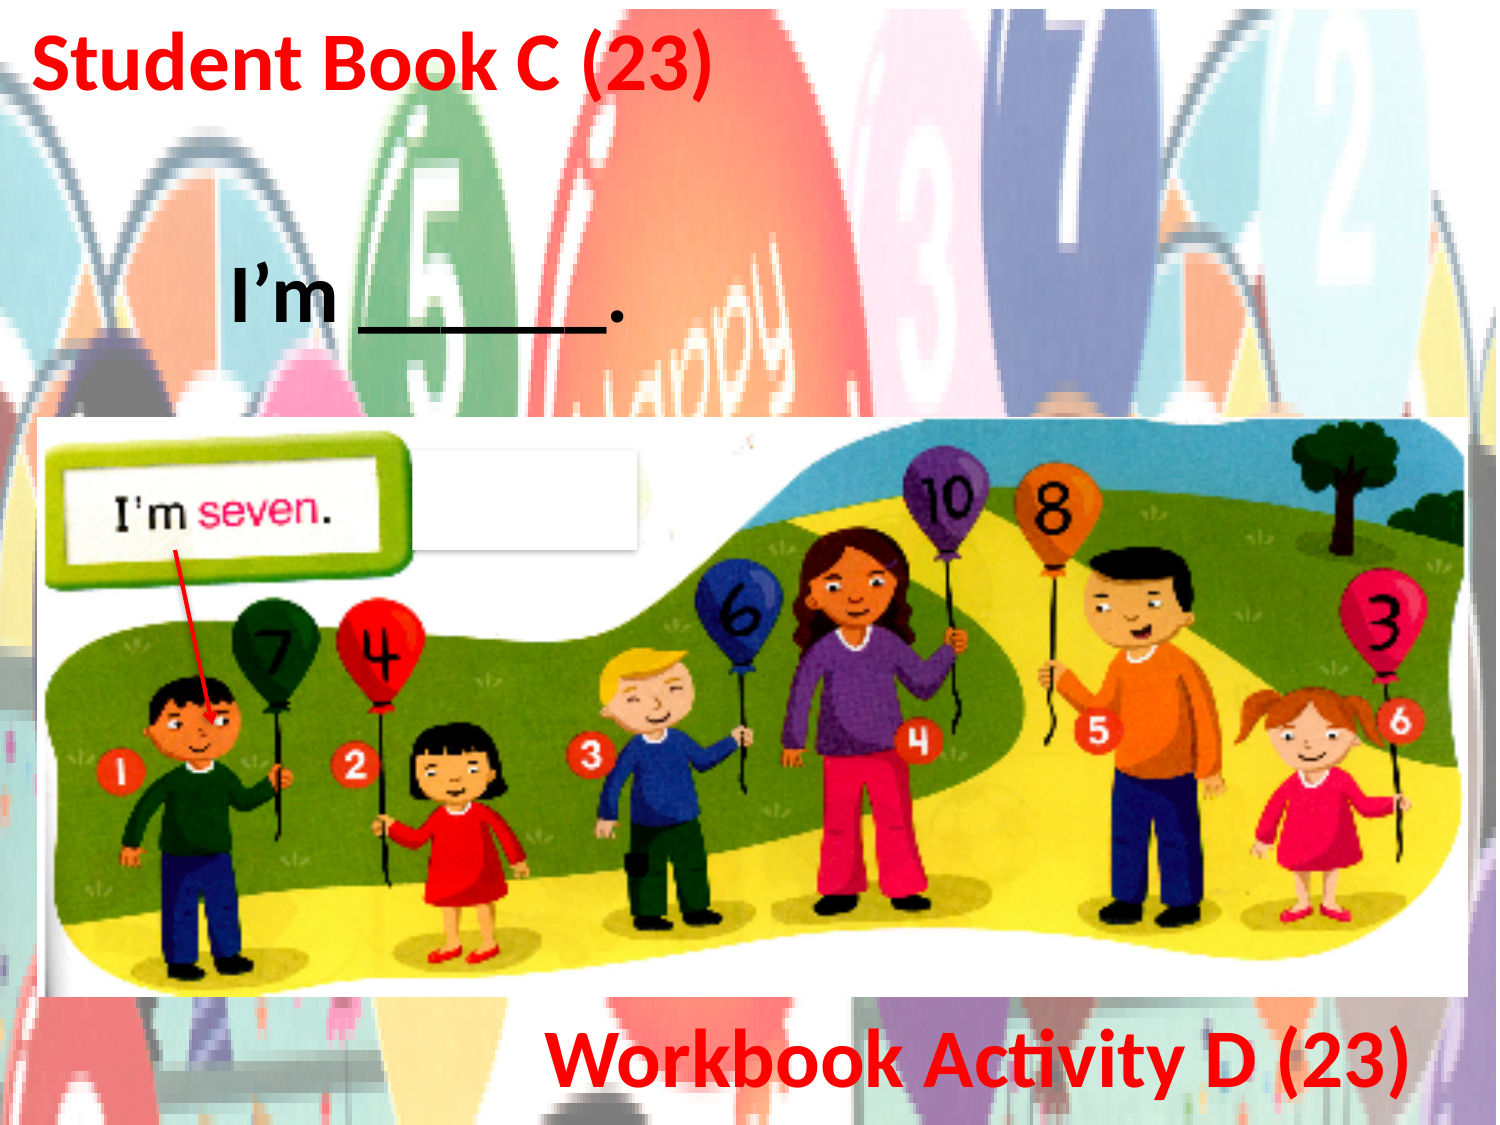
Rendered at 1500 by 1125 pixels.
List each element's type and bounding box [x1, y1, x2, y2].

picture [0, 0, 1500, 1125]
text_box [105, 618, 282, 657]
